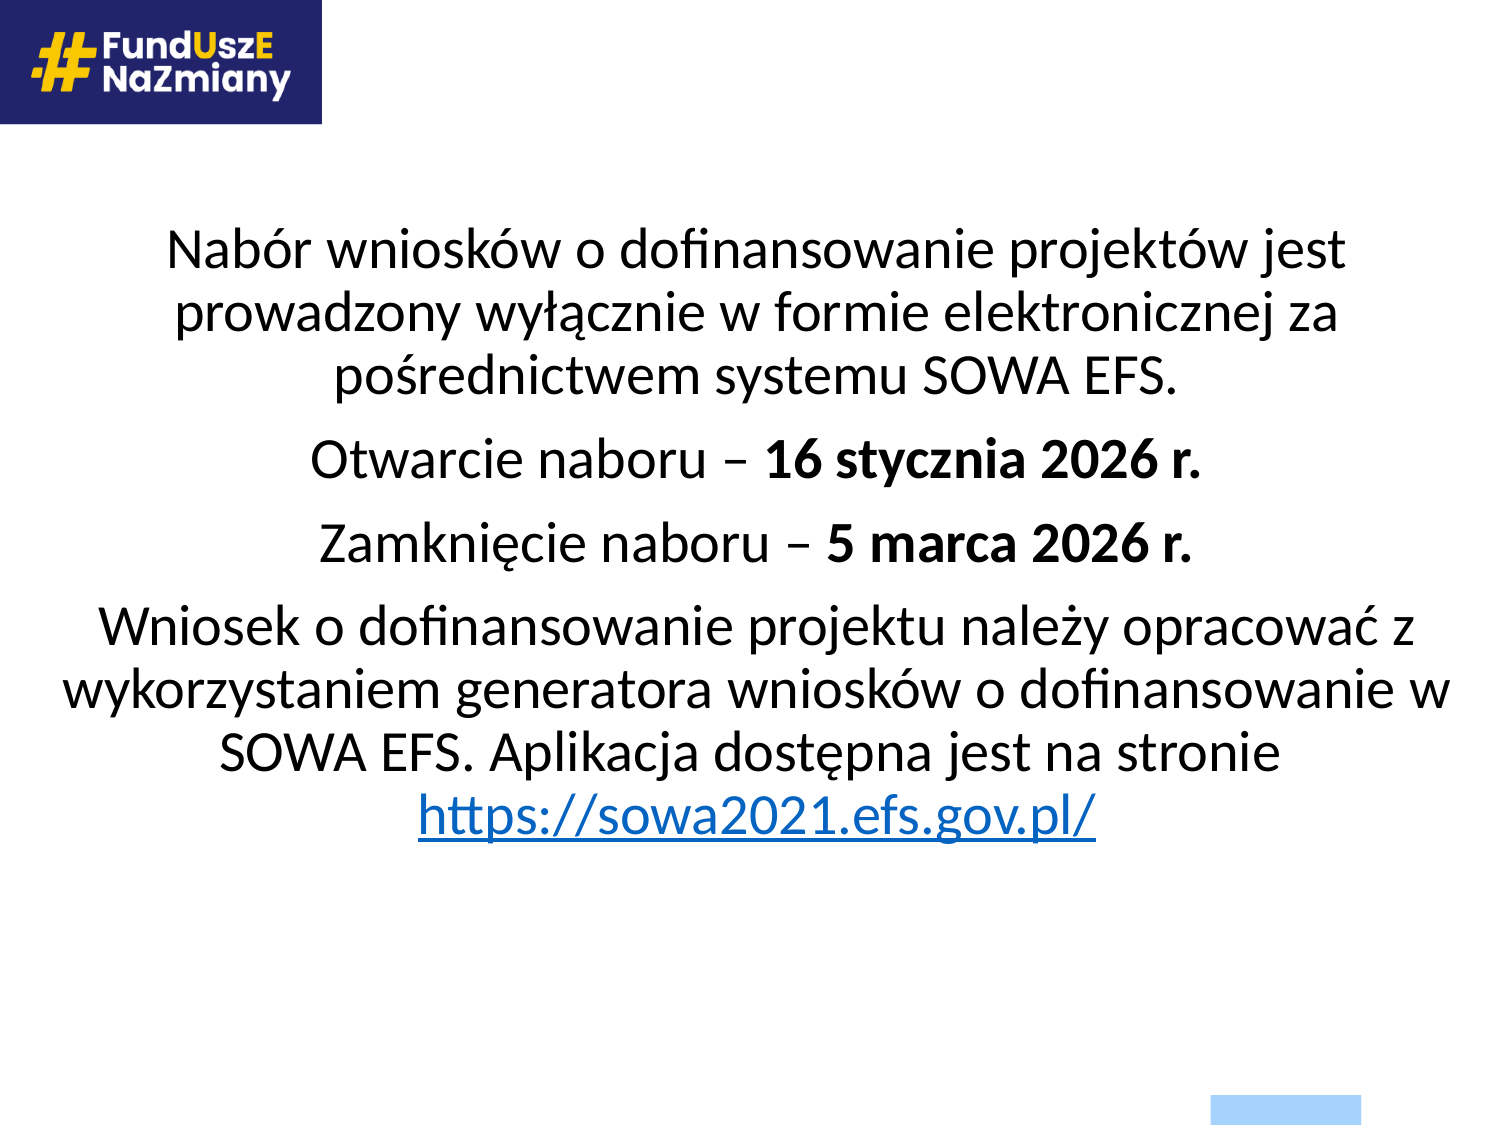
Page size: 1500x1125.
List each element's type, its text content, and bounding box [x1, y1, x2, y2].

picture [0, 0, 1500, 1125]
list Nabór wniosków o dofinansowanie projektów jest prowadzony wyłącznie w formie elektronicznej za pośrednictwem systemu SOWA EFS. Otwarcie naboru – 16 stycznia 2026 r. Zamknięcie naboru – 5 marca 2026 r. Wniosek o dofinansowanie projektu należy opracować z wykorzystaniem generatora wniosków o dofinansowanie w SOWA EFS. Aplikacja dostępna jest na stronie https://sowa2021.efs.gov.pl/ [41, 120, 1473, 1084]
